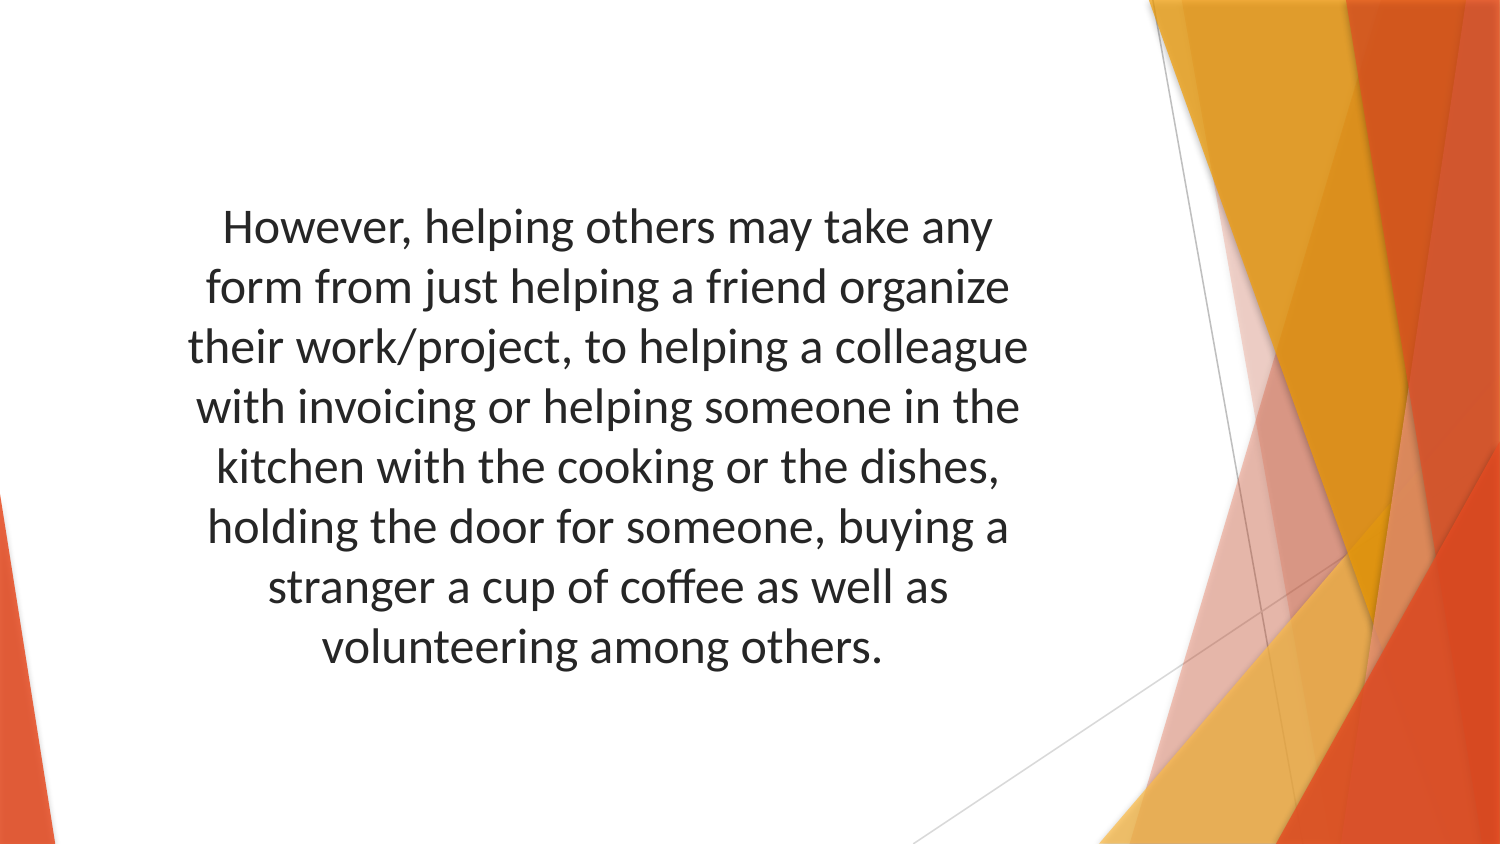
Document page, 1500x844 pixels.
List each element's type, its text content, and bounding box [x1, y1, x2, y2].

list However, helping others may take any form from just helping a friend organize their work/project, to helping a colleague with invoicing or helping someone in the kitchen with the cooking or the dishes, holding the door for someone, buying a stranger a cup of coffee as well as volunteering among others. [171, 185, 1046, 682]
